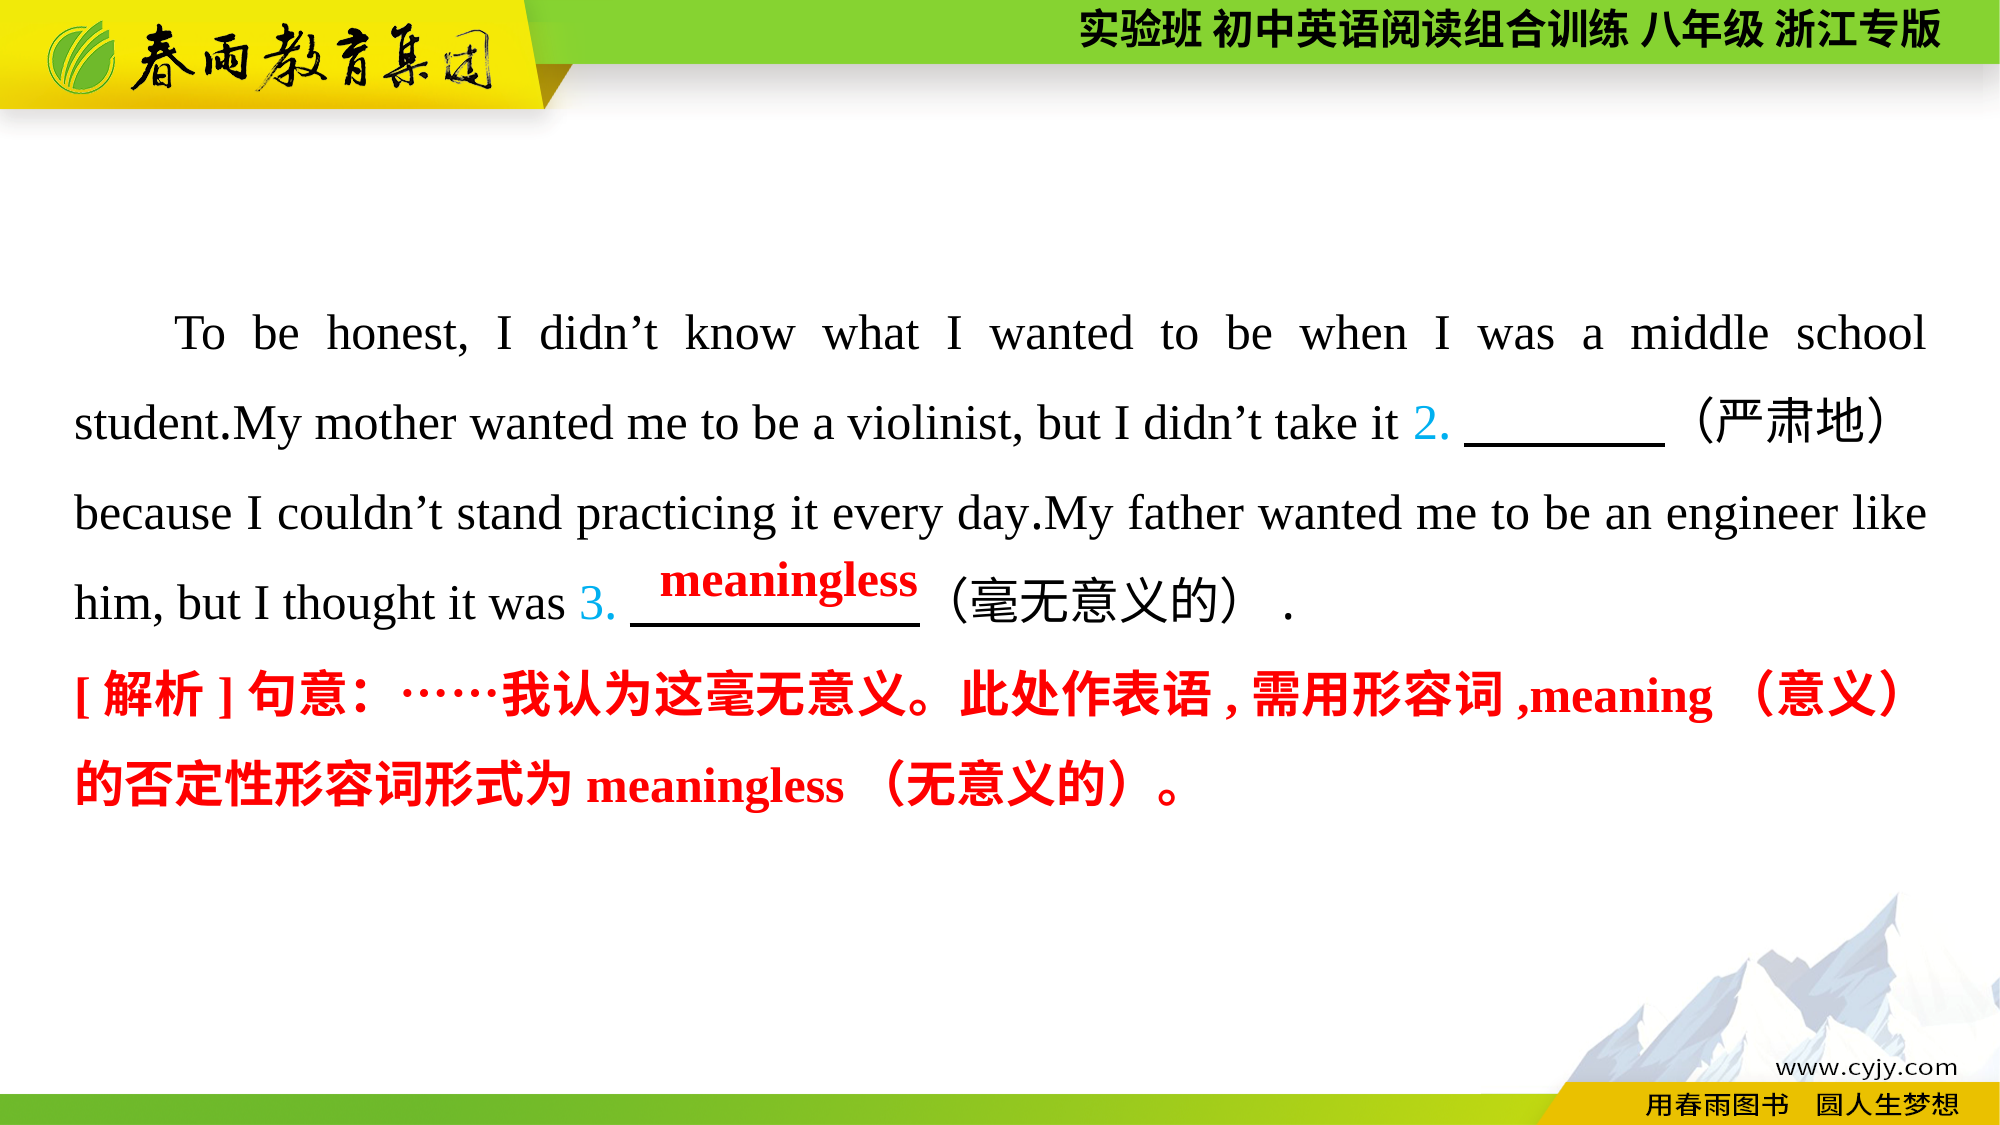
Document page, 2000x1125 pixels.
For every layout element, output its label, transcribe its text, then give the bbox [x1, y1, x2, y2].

picture [0, 0, 2000, 1125]
list To be honest, I didn’t know what I wanted to be when I was a middle school student.My mother wanted me to be a violinist, but I didn’t take it 2. （严肃地）because I couldn’t stand practicing it every day.My father wanted me to be an engineer like him, but I thought it was 3. （毫无意义的）. [59, 262, 1944, 641]
text_box [解析]句意：……我认为这毫无意义。此处作表语,需用形容词,meaning（意义）的否定性形容词形式为meaningless（无意义的）。 [59, 641, 1944, 821]
text_box meaningless [644, 539, 934, 615]
